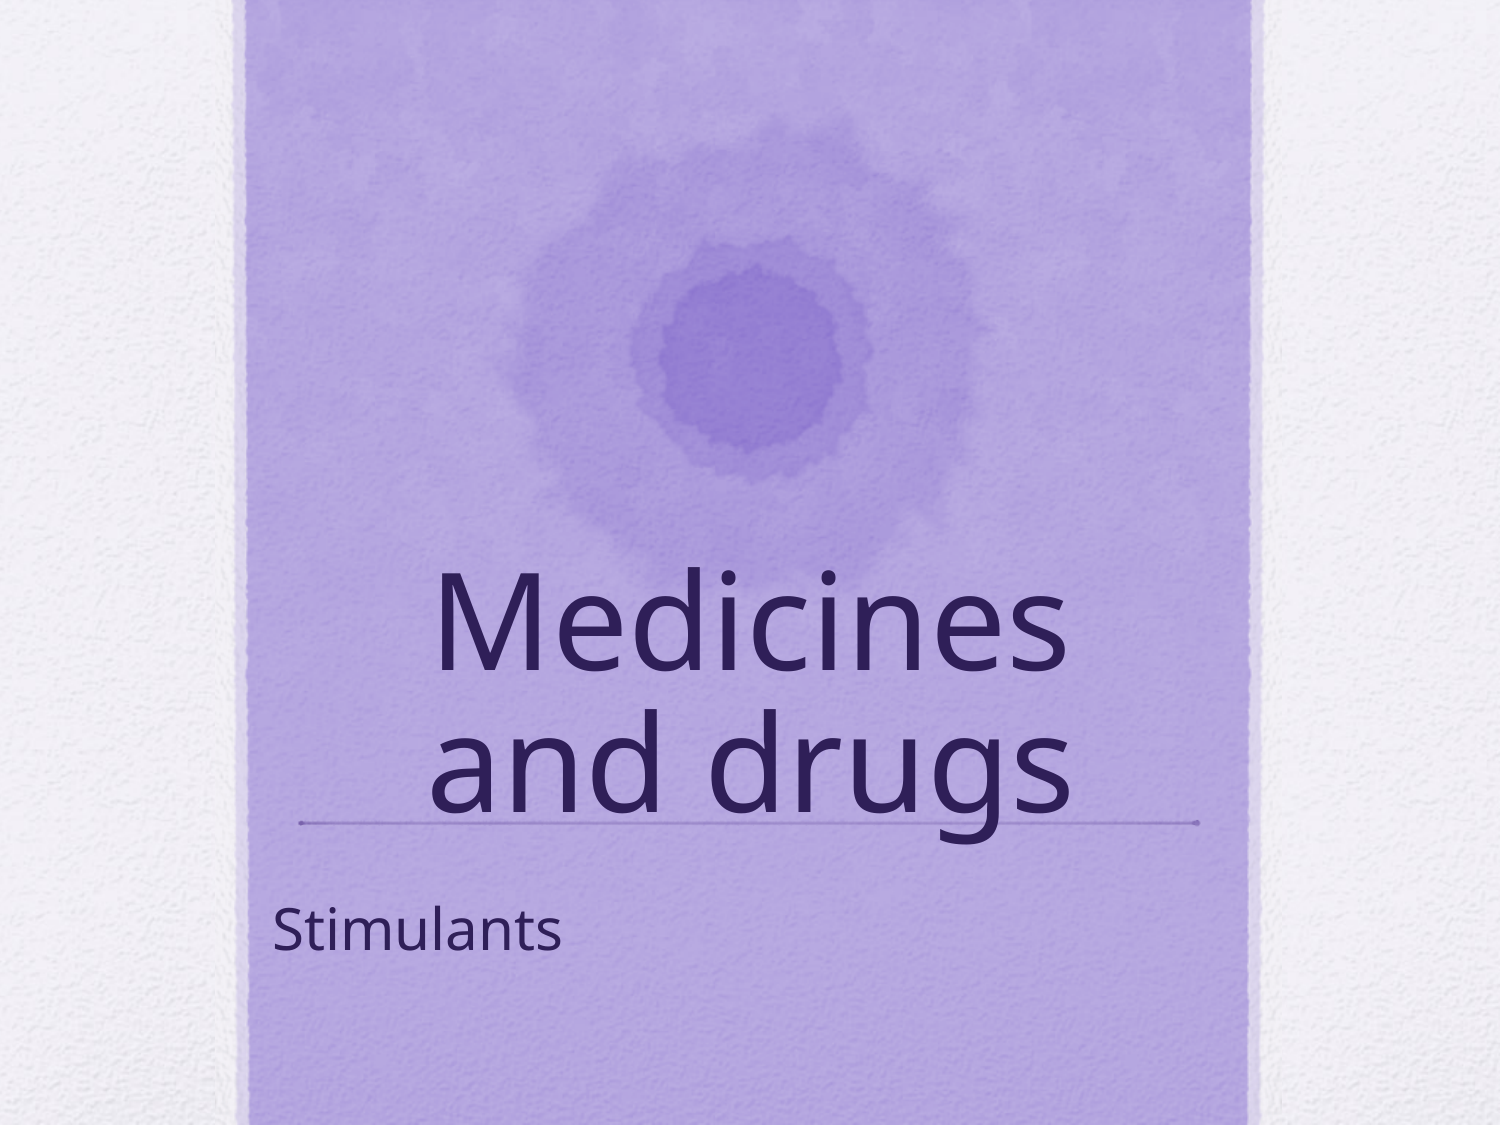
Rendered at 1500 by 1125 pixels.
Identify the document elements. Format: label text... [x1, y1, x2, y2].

picture [0, 0, 1500, 1125]
title Medicines and drugs [304, 605, 1198, 847]
subtitle Stimulants [257, 884, 1198, 1024]
